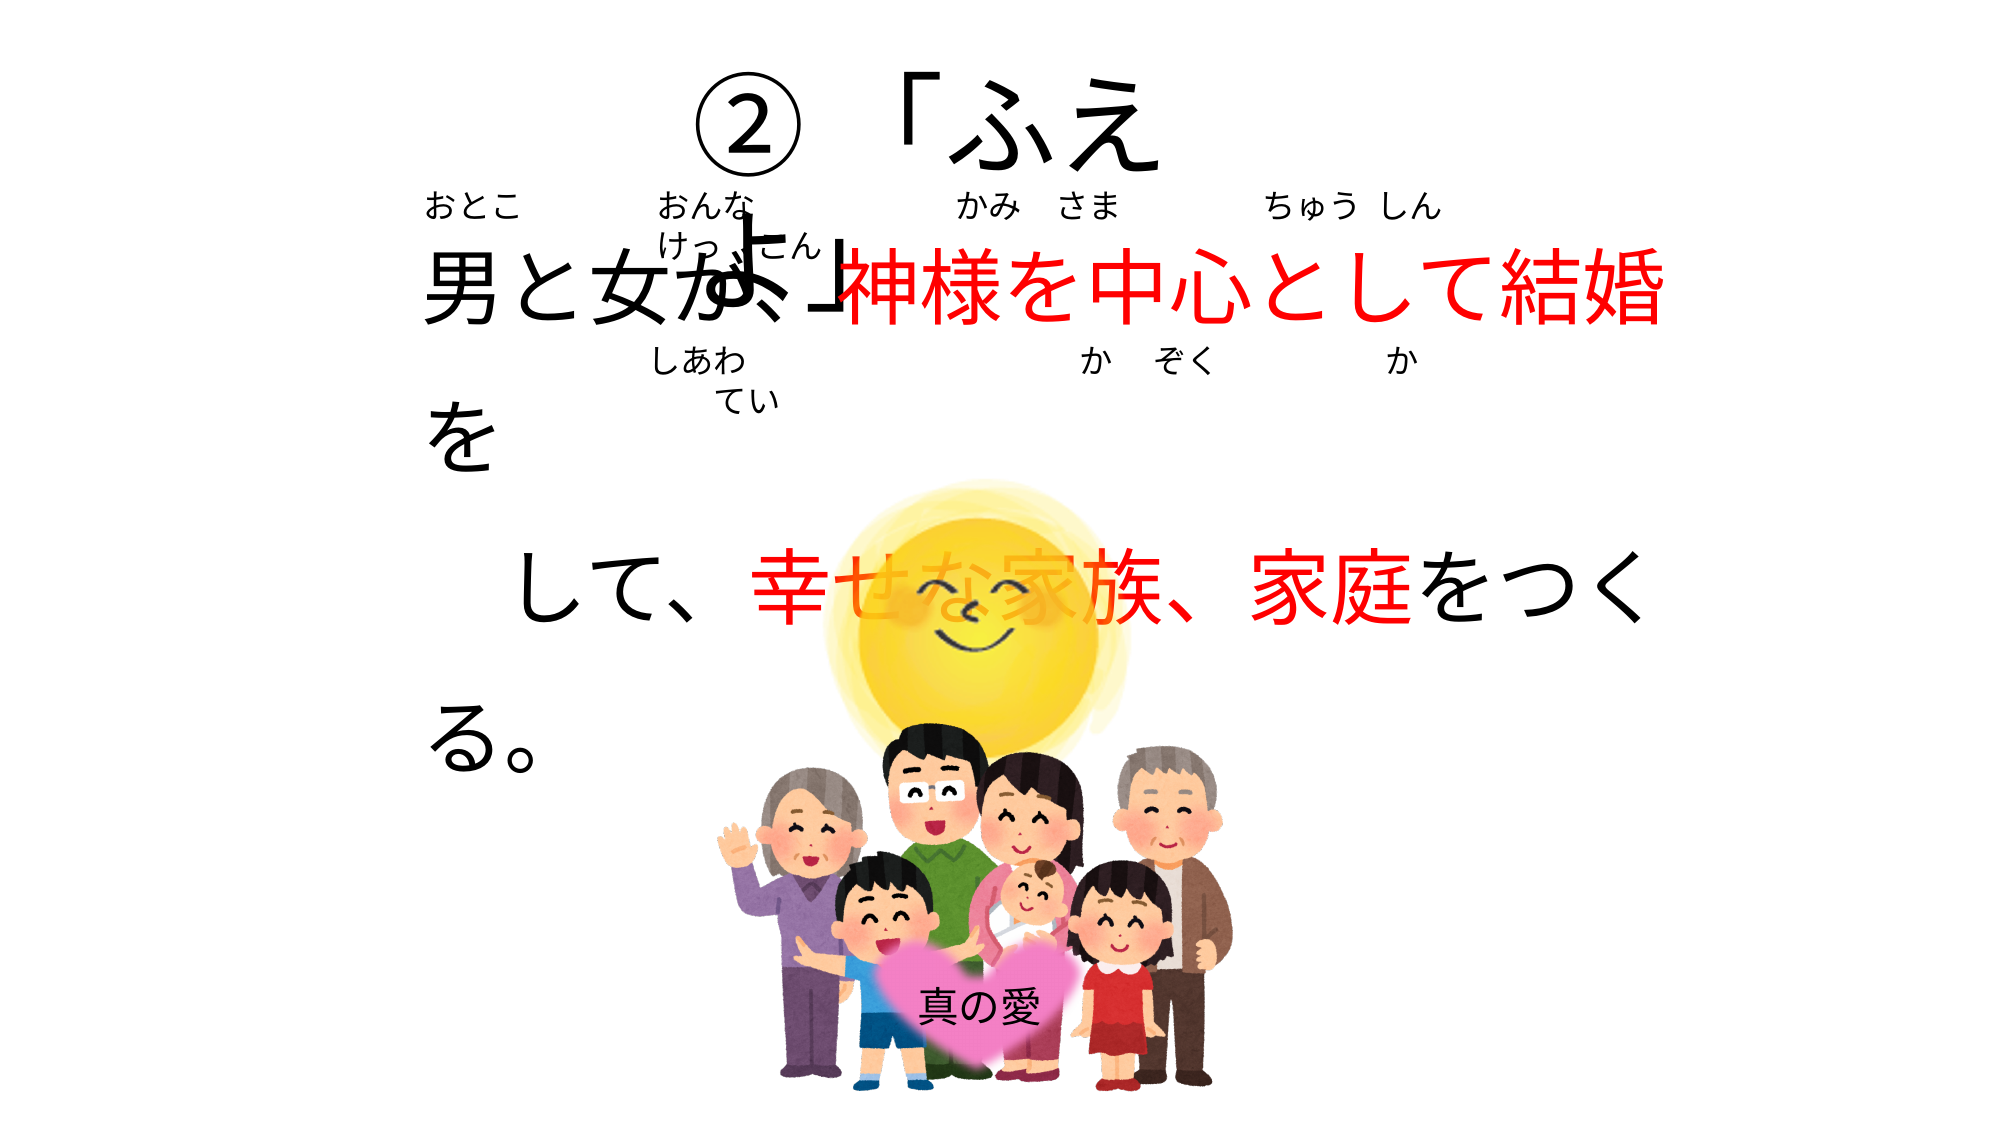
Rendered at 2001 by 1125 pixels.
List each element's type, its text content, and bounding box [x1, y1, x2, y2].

text_box しあわ か ぞく か てい [632, 332, 1445, 428]
text_box 男と女が、神様を中心として結婚を して、幸せな家族、家庭をつくる。 [407, 178, 1723, 793]
picture [711, 474, 1243, 1125]
text_box ②「ふえよ」 [677, 48, 1323, 178]
text_box おとこ おんな かみ さま ちゅう しん けっ こん [409, 178, 1636, 273]
